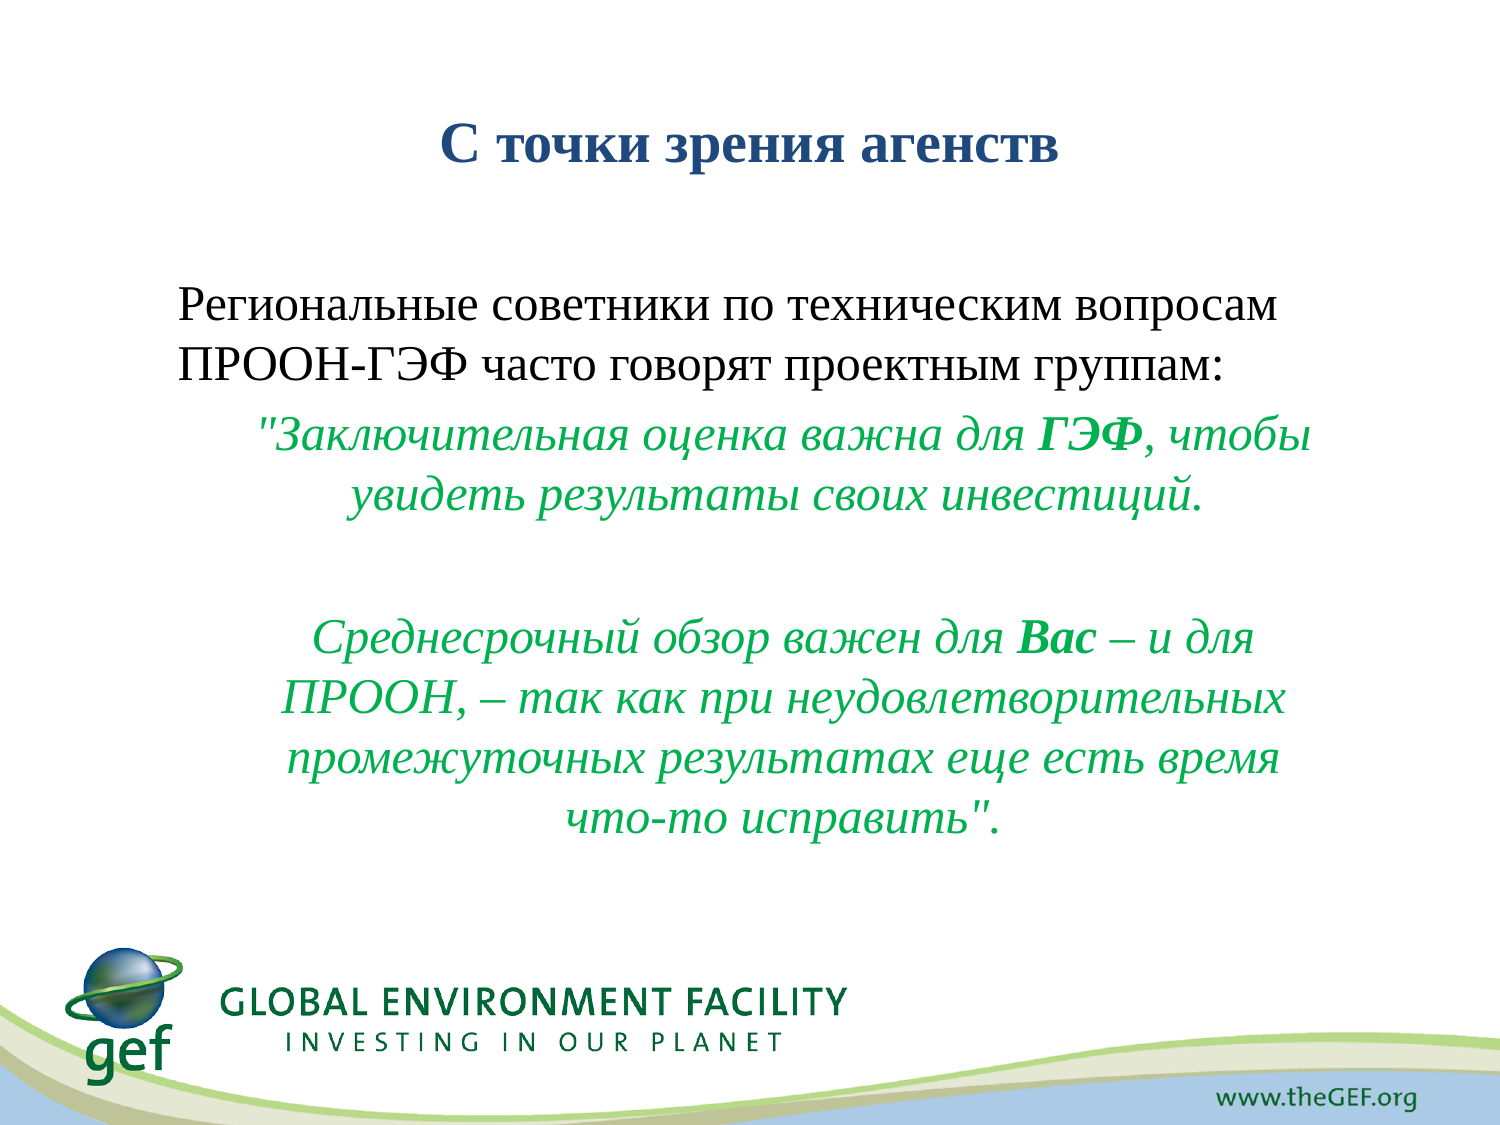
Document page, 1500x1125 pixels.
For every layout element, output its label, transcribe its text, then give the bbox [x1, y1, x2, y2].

picture [0, 920, 1500, 1125]
title С точки зрения агенств [75, 45, 1425, 233]
slide_number [1407, 1042, 1500, 1103]
list Региональные советники по техническим вопросам ПРООН-ГЭФ часто говорят проектным группам: "Заключительная оценка важна для ГЭФ, чтобы увидеть результаты своих инвестиций. Среднесрочный обзор важен для Вас – и для ПРООН, – так как при неудовлетворительных промежуточных результатах еще есть время что-то исправить". [162, 262, 1350, 900]
